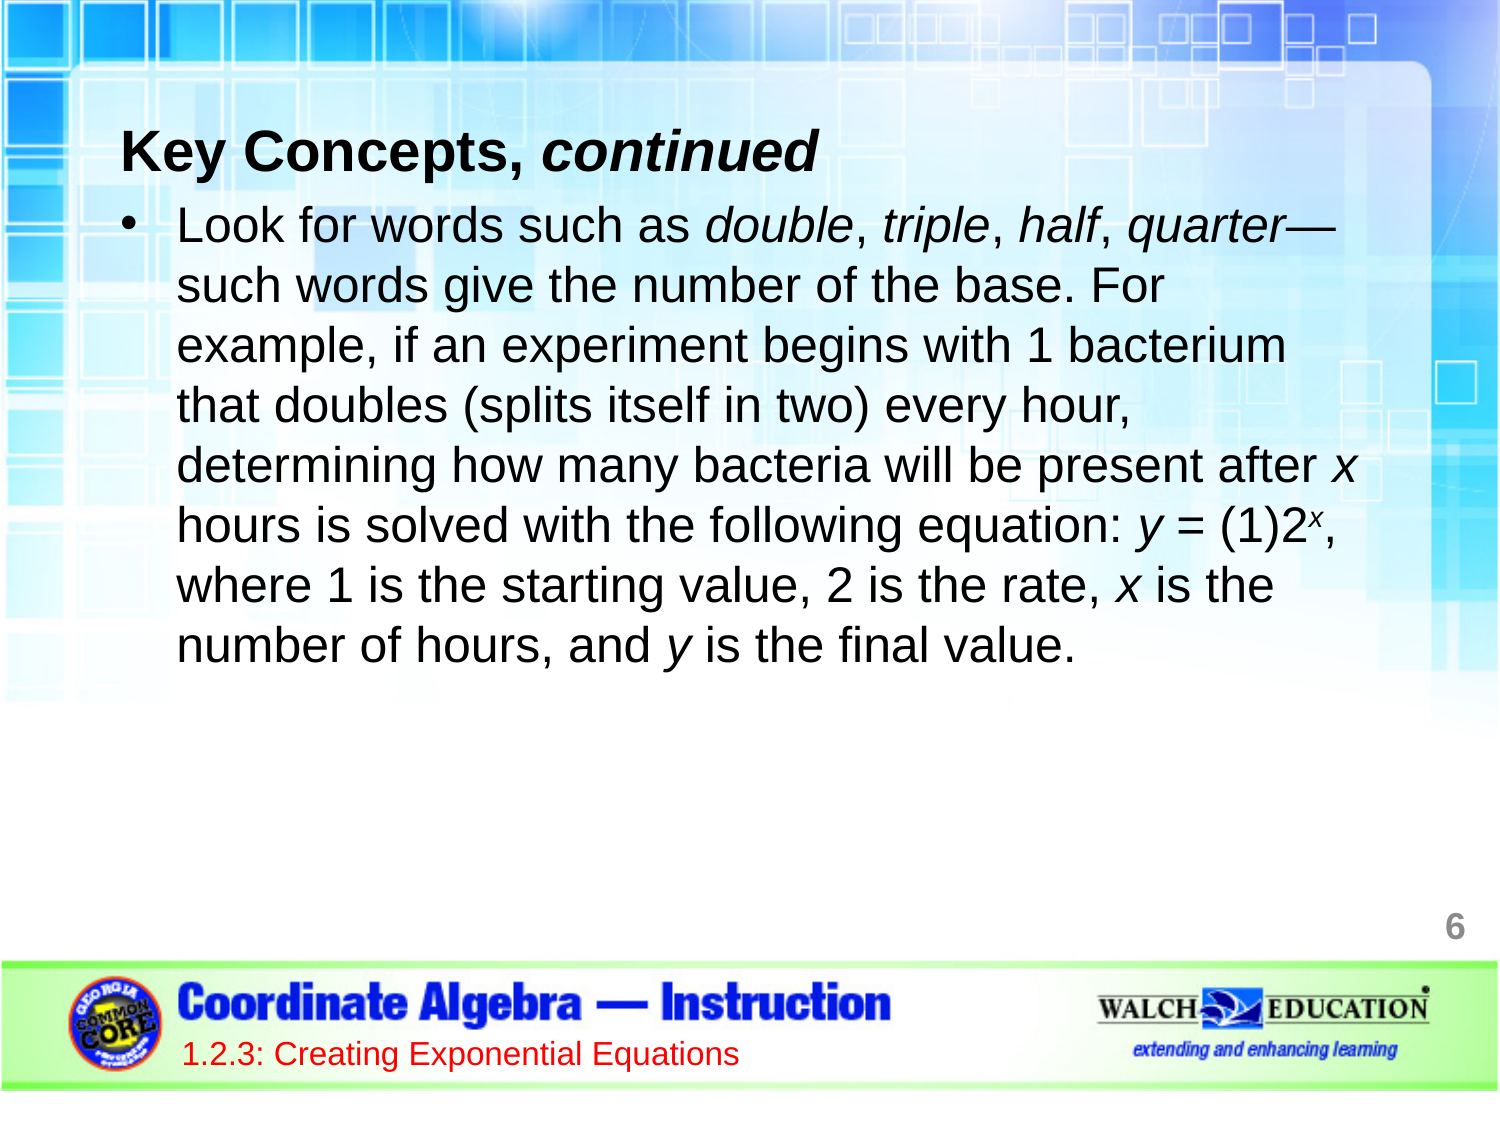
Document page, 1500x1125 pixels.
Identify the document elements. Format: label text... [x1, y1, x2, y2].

picture [1, 0, 1500, 1091]
slide_number 6 [1361, 901, 1481, 949]
list 1.2.3: Creating Exponential Equations [166, 1024, 1074, 1069]
subtitle Key Concepts, continued Look for words such as double, triple, half, quarter—such words give the number of the base. For example, if an experiment begins with 1 bacterium that doubles (splits itself in two) every hour, determining how many bacteria will be present after x hours is solved with the following equation: y = (1)2x, where 1 is the starting value, 2 is the rate, x is the number of hours, and y is the final value. [105, 105, 1394, 925]
